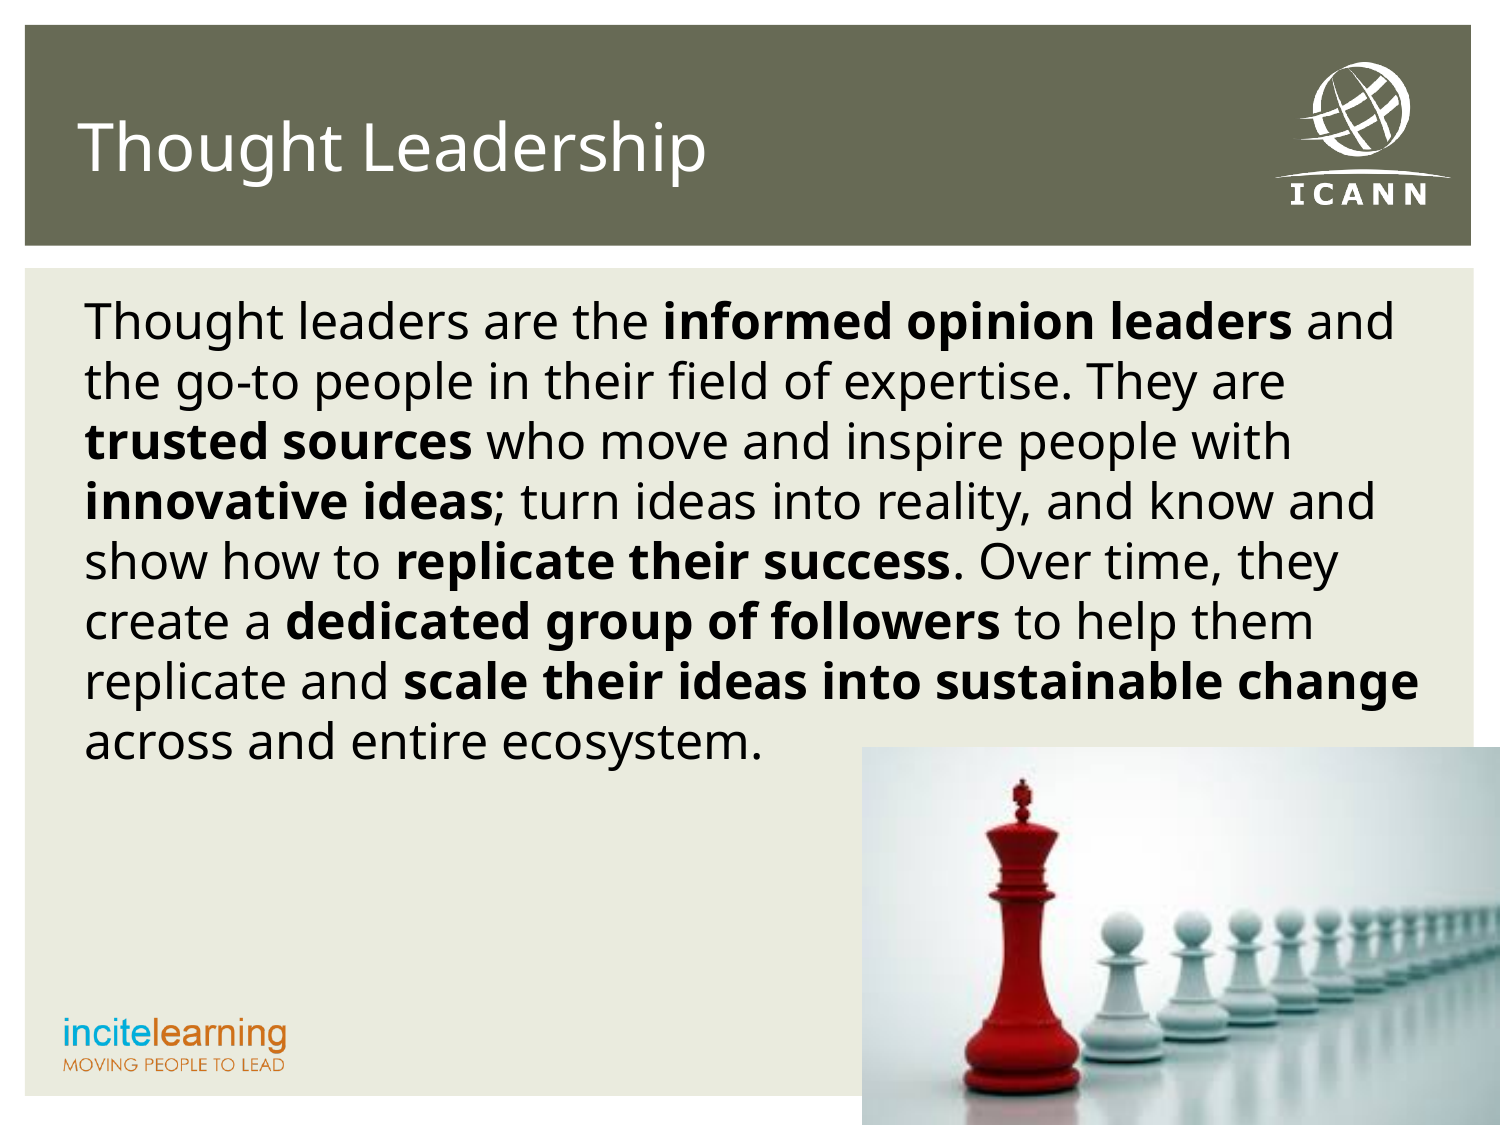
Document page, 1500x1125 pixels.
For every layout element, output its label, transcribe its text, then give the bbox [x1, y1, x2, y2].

picture [862, 747, 1500, 1125]
title Thought Leadership [62, 58, 1438, 232]
list Thought leaders are the informed opinion leaders and the go-to people in their field of expertise. They are trusted sources who move and inspire people with innovative ideas; turn ideas into reality, and know and show how to replicate their success. Over time, they create a dedicated group of followers to help them replicate and scale their ideas into sustainable change across and entire ecosystem. [62, 281, 1442, 1005]
picture [1438, 62, 1453, 205]
picture [62, 1012, 288, 1076]
